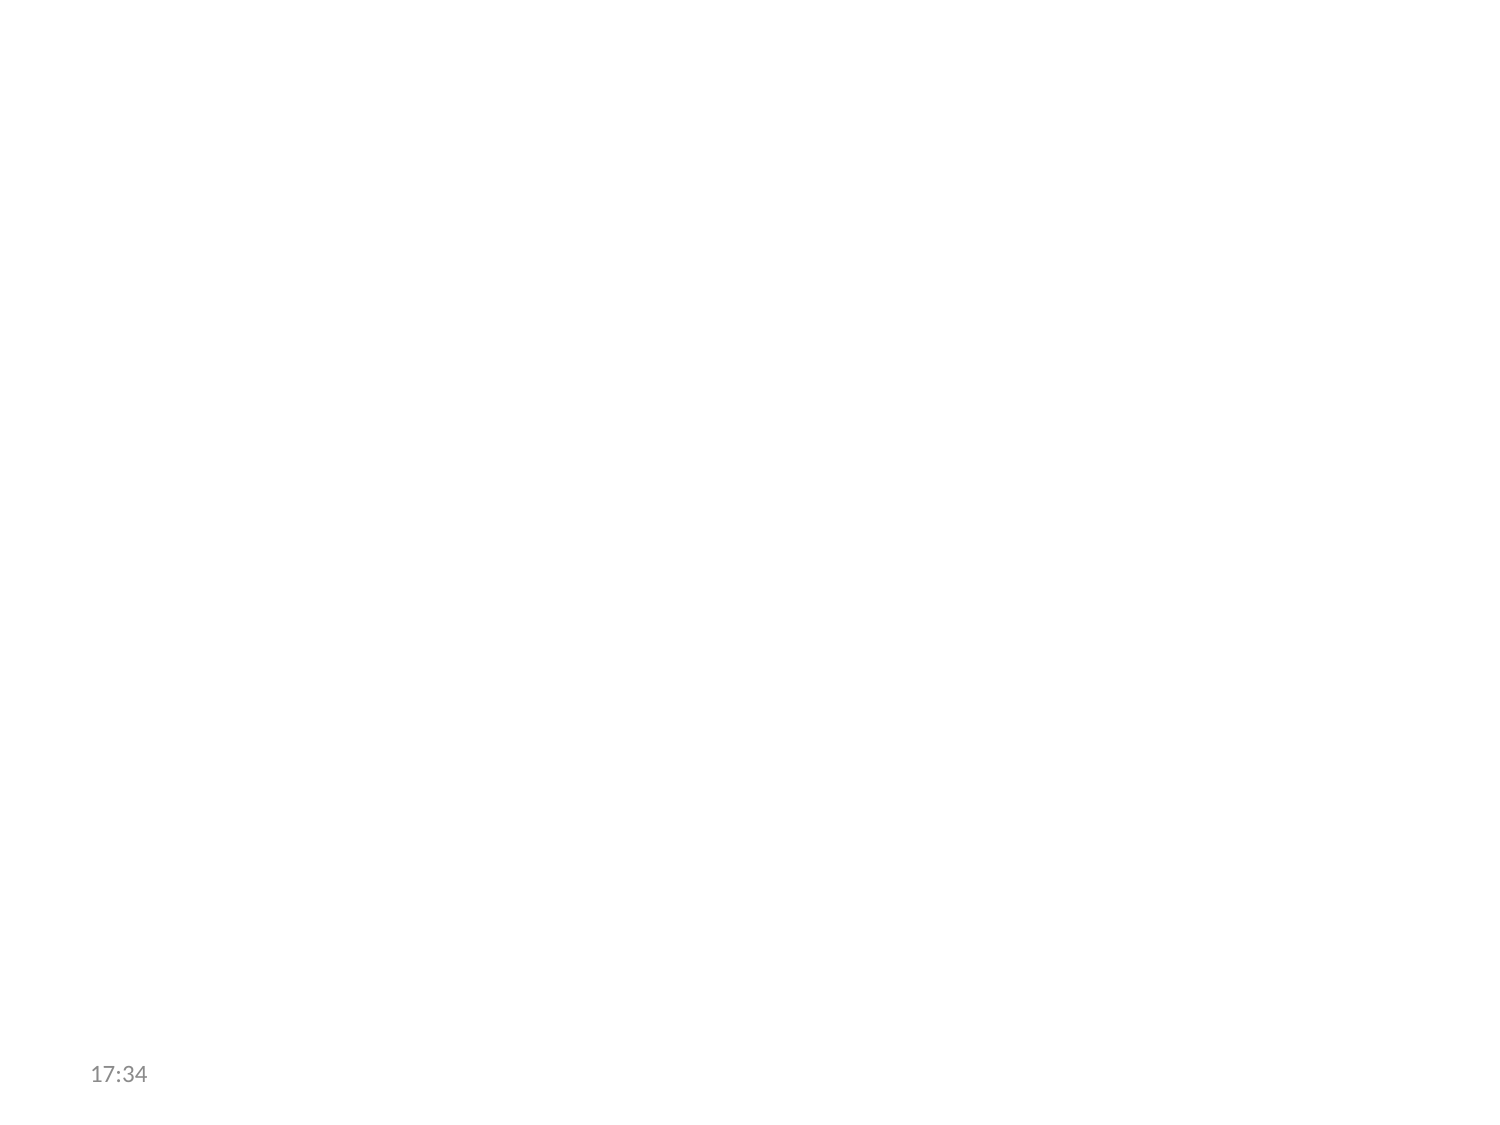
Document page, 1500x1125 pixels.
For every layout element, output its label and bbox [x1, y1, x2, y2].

slide_number [75, 1042, 425, 1103]
